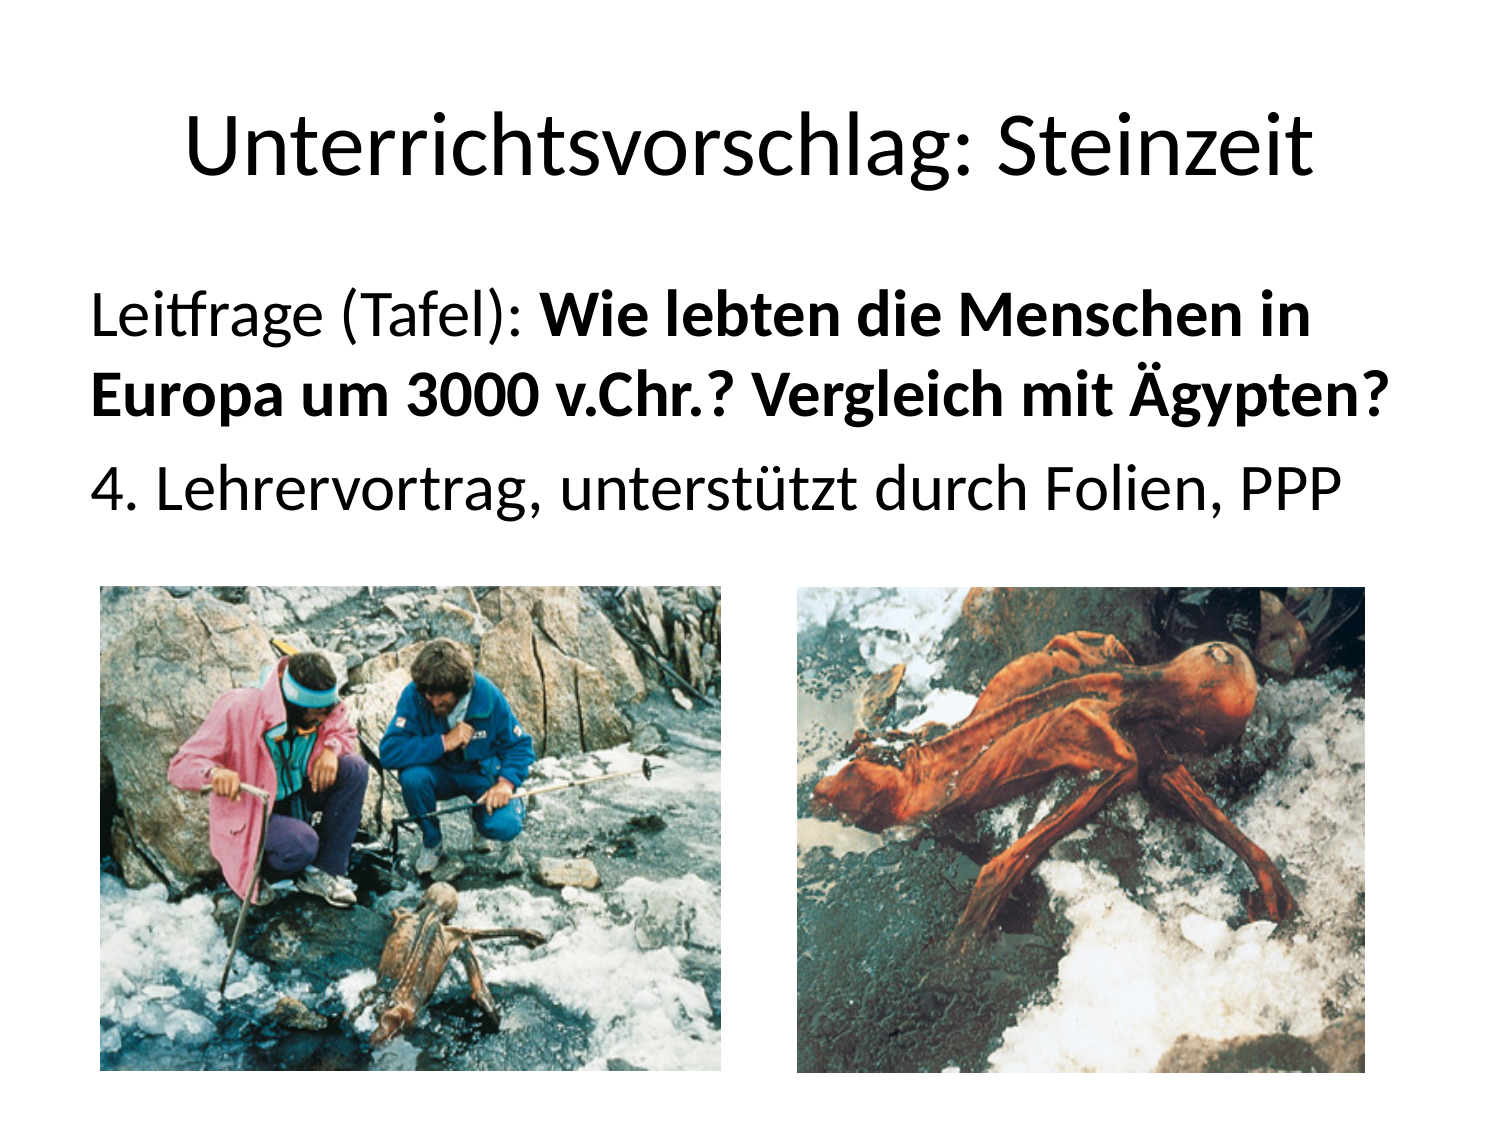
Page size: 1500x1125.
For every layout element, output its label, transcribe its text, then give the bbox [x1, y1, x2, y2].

title Unterrichtsvorschlag: Steinzeit [75, 45, 1425, 233]
picture [100, 585, 721, 1071]
picture [796, 587, 1365, 1073]
list Leitfrage (Tafel): Wie lebten die Menschen in Europa um 3000 v.Chr.? Vergleich mit Ägypten? 4. Lehrervortrag, unterstützt durch Folien, PPP [75, 262, 1425, 1005]
